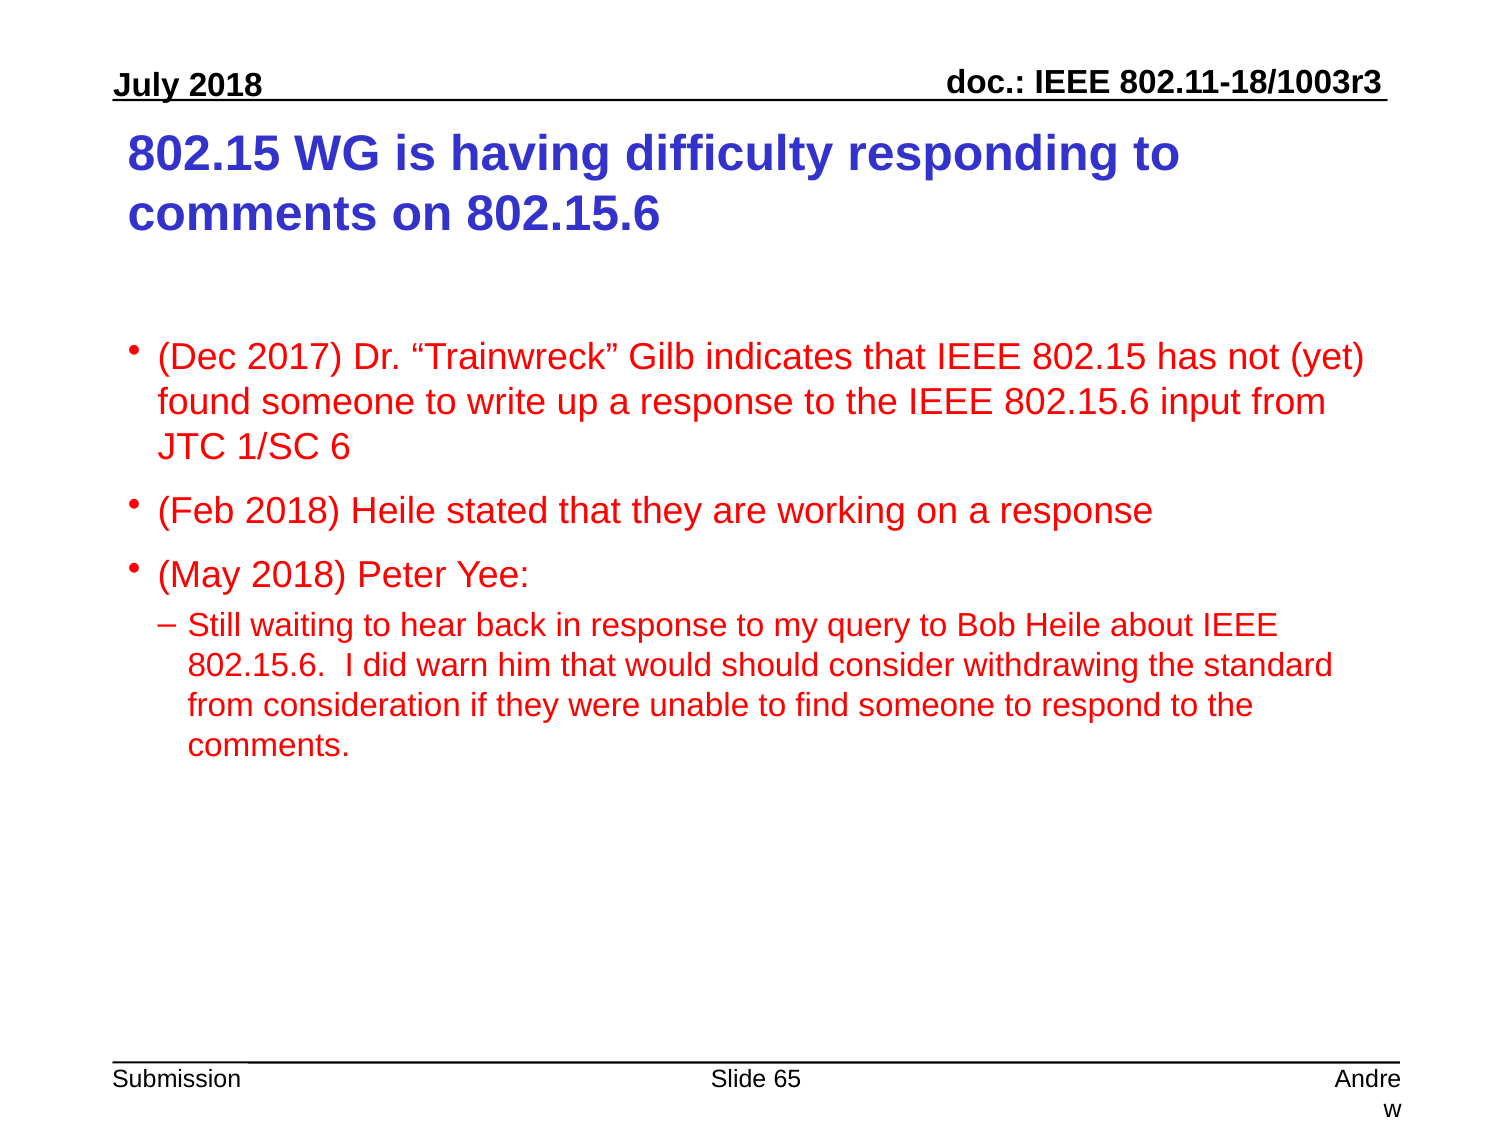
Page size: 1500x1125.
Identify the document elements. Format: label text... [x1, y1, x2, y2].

title 802.15 WG is having difficulty responding to comments on 802.15.6 [112, 112, 1388, 288]
slide_number Slide 65 [709, 1061, 803, 1093]
list (Dec 2017) Dr. “Trainwreck” Gilb indicates that IEEE 802.15 has not (yet) found someone to write up a response to the IEEE 802.15.6 input from JTC 1/SC 6 (Feb 2018) Heile stated that they are working on a response (May 2018) Peter Yee: Still waiting to hear back in response to my query to Bob Heile about IEEE 802.15.6. I did warn him that would should consider withdrawing the standard from consideration if they were unable to find someone to respond to the comments. [112, 324, 1388, 1000]
footer Andrew Myles, Cisco [1320, 1061, 1402, 1093]
